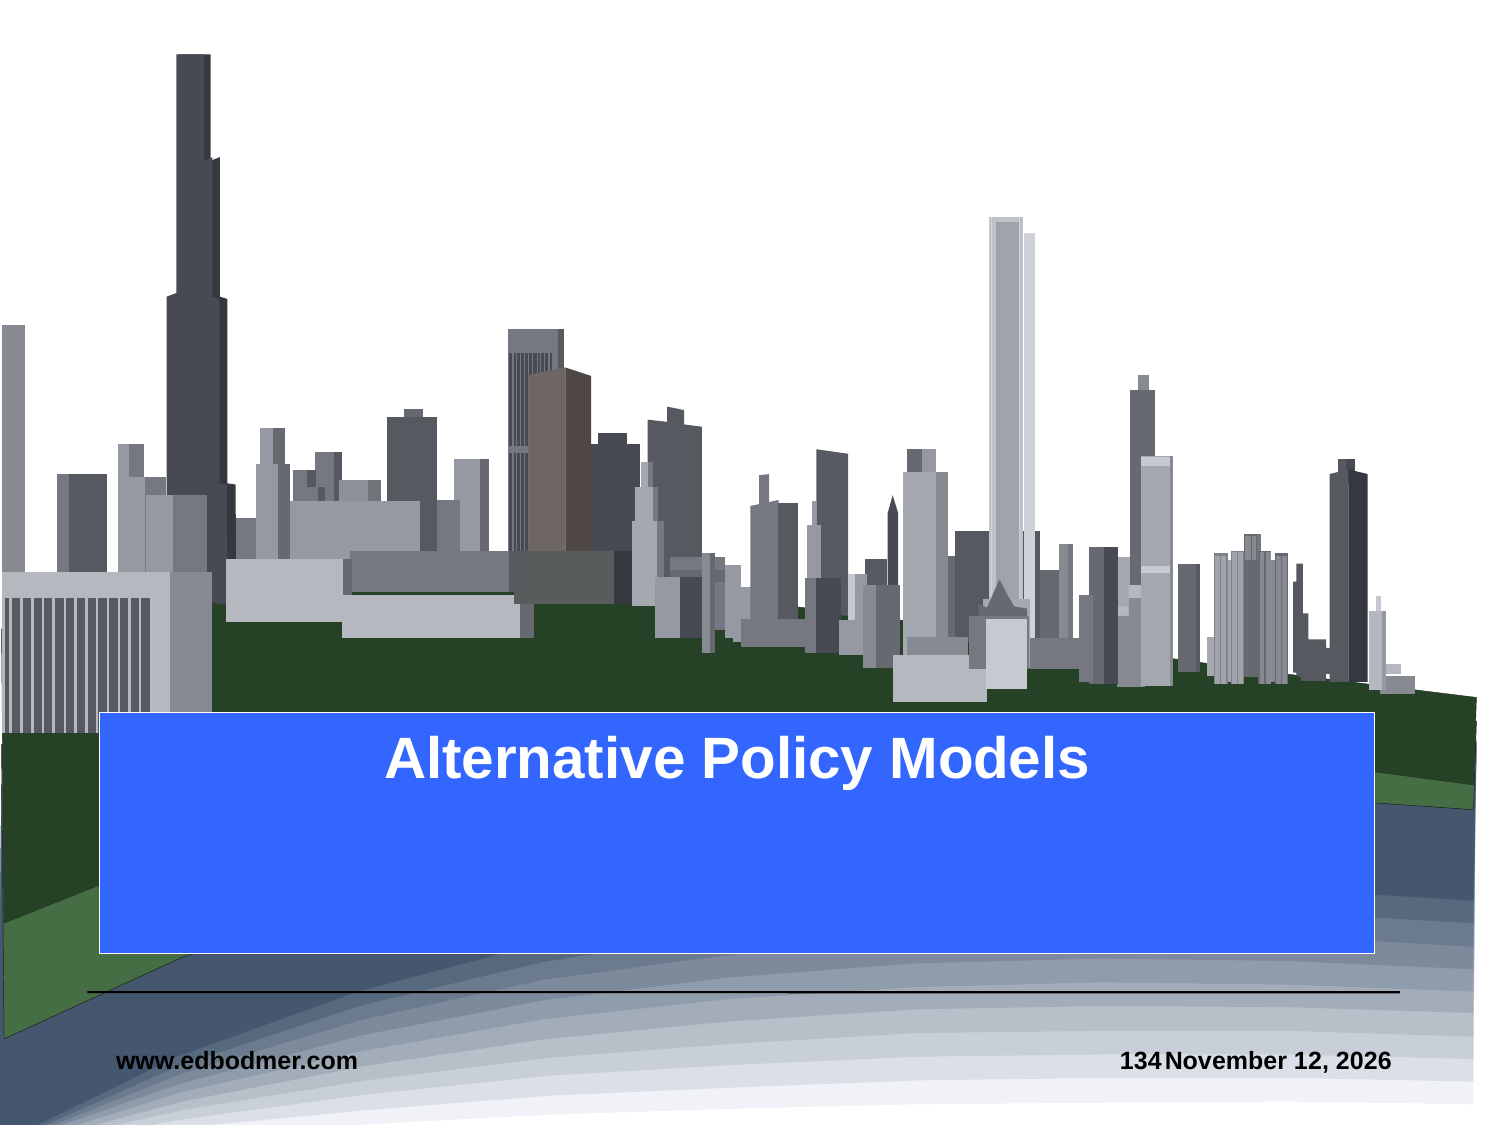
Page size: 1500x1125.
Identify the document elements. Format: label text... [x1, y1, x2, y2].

title Alternative Policy Models [99, 712, 1375, 954]
